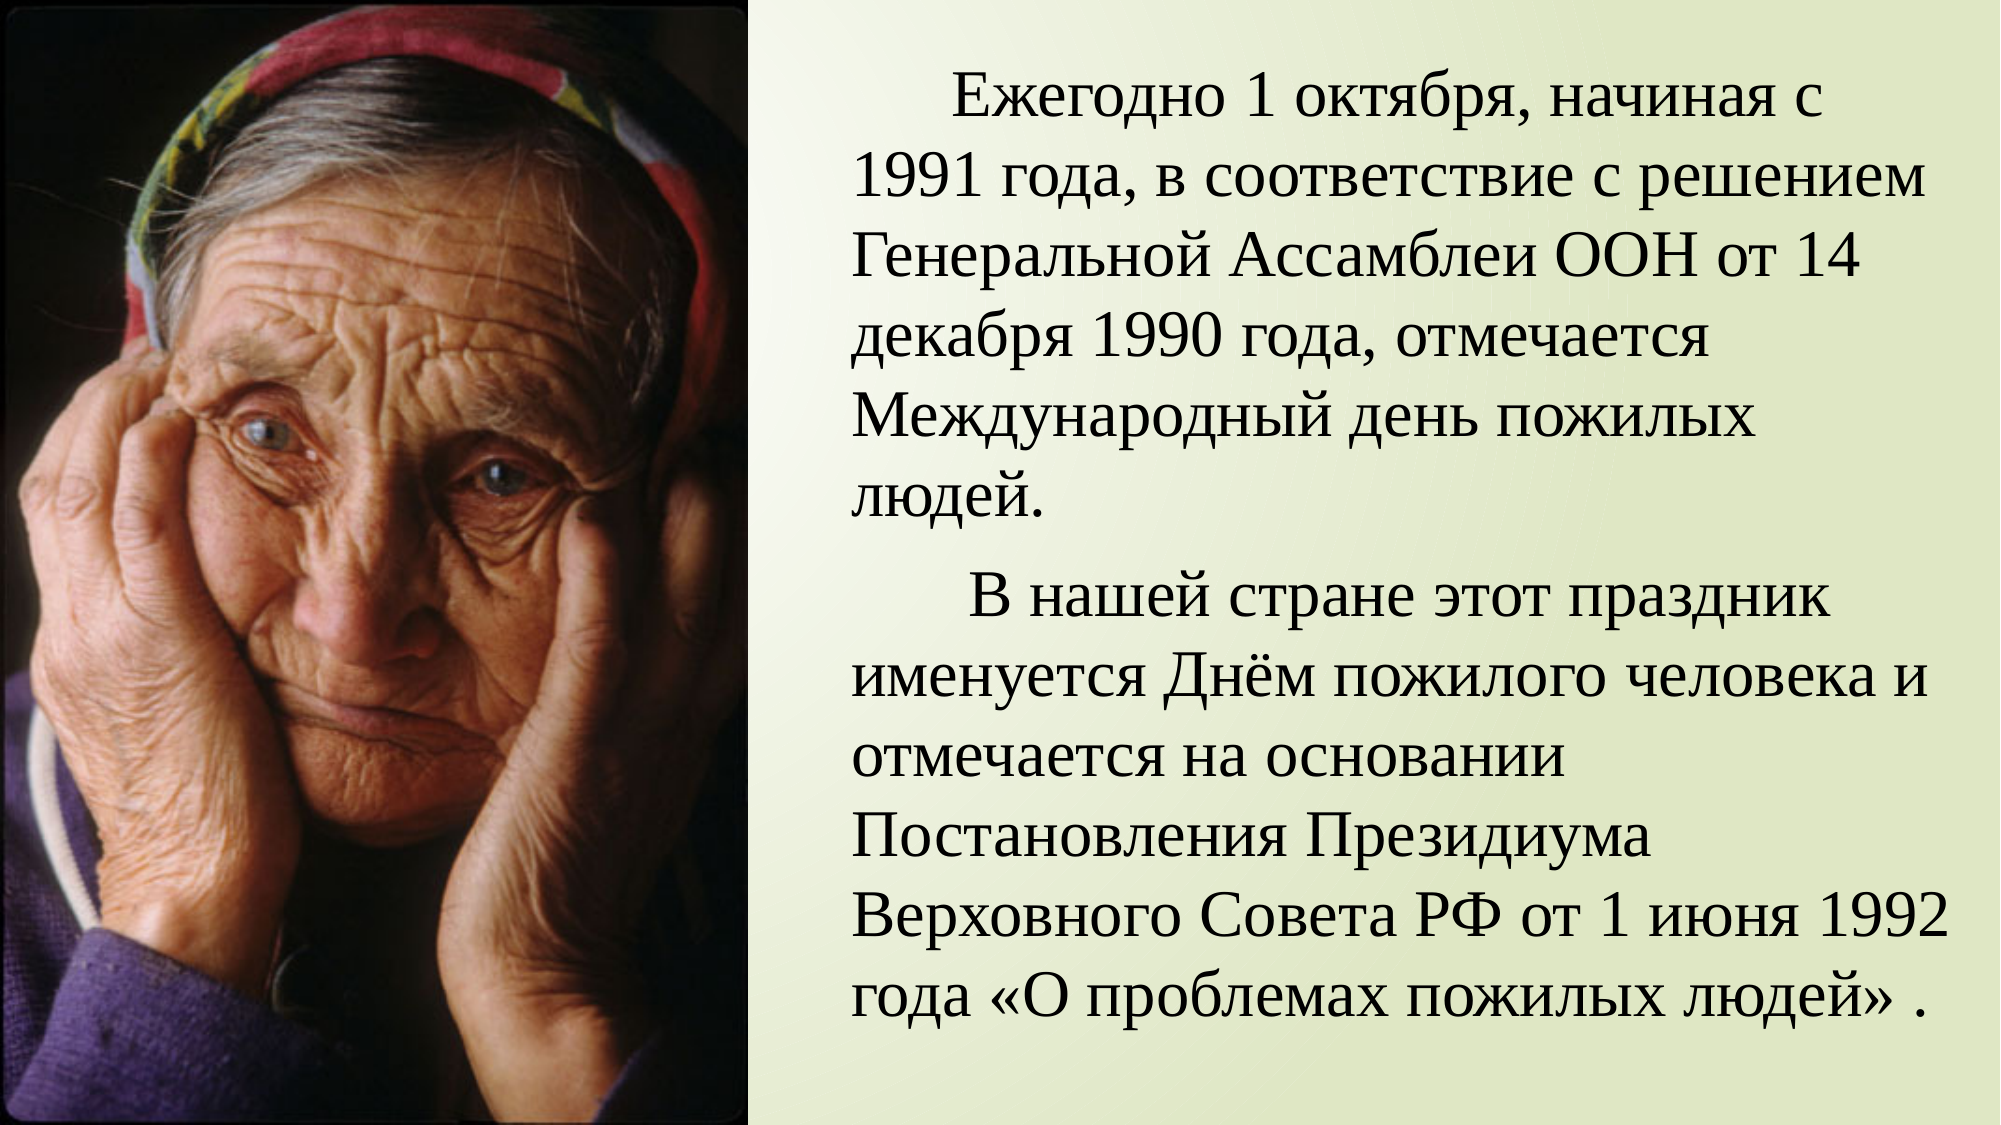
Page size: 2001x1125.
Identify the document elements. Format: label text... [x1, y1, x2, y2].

picture [0, 0, 749, 1125]
list Ежегодно 1 октября, начиная с 1991 года, в соответствие с решением Генеральной Ассамблеи ООН от 14 декабря 1990 года, отмечается Международный день пожилых людей. В нашей стране этот праздник именуется Днём пожилого человека и отмечается на основании Постановления Президиума Верховного Совета РФ от 1 июня 1992 года «О проблемах пожилых людей» . [835, 41, 1972, 1071]
